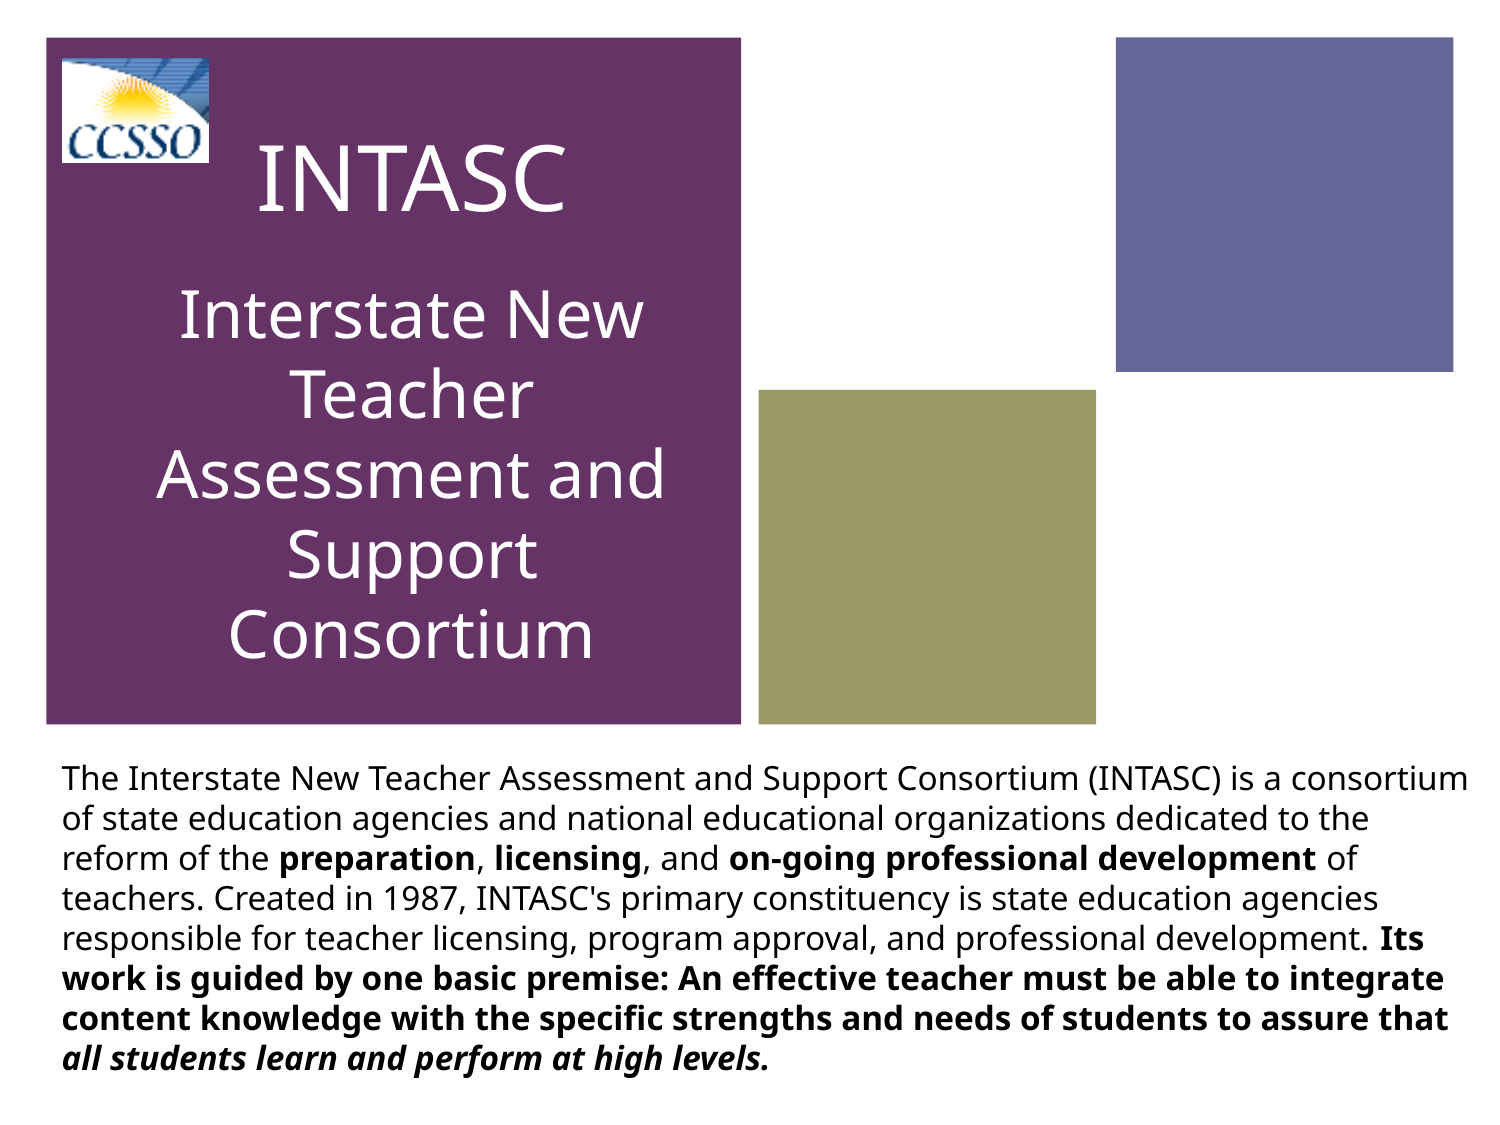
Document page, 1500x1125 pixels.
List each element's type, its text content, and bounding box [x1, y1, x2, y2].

subtitle The Interstate New Teacher Assessment and Support Consortium (INTASC) is a consortium of state education agencies and national educational organizations dedicated to the reform of the preparation, licensing, and on-going professional development of teachers. Created in 1987, INTASC's primary constituency is state education agencies responsible for teacher licensing, program approval, and professional development. Its work is guided by one basic premise: An effective teacher must be able to integrate content knowledge with the specific strengths and needs of students to assure that all students learn and perform at high levels. [46, 750, 1500, 1100]
list INTASC Interstate New Teacher Assessment and Support Consortium [99, 112, 725, 675]
picture [61, 57, 209, 163]
